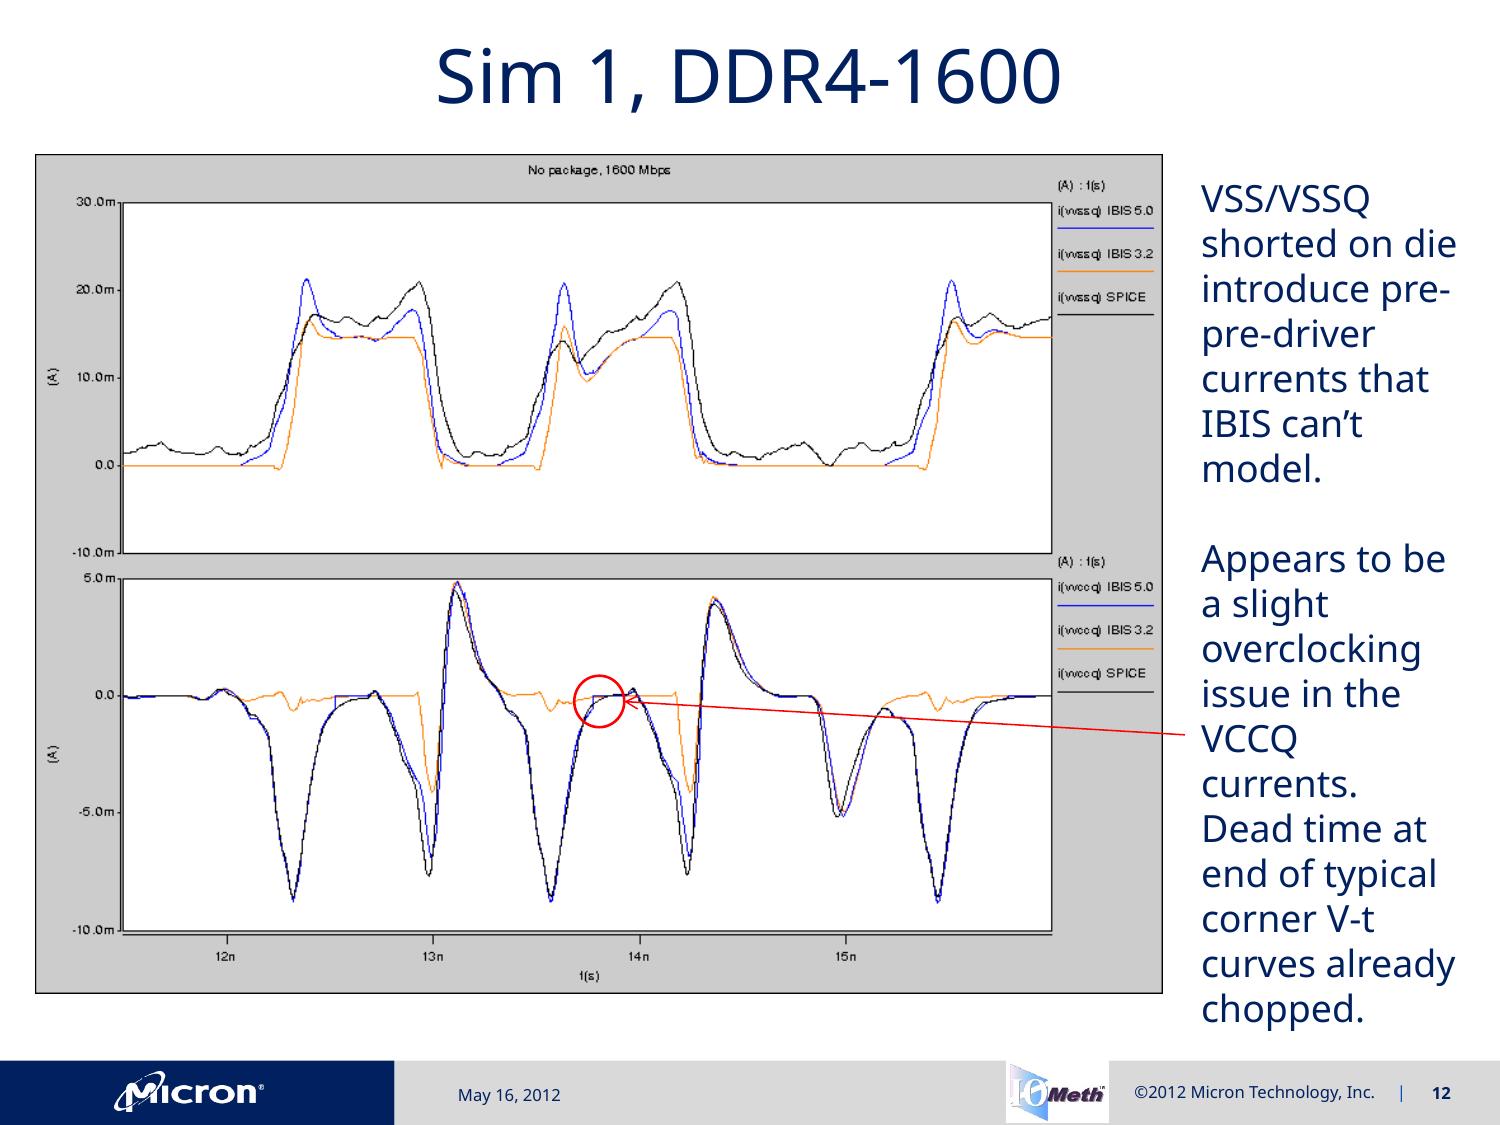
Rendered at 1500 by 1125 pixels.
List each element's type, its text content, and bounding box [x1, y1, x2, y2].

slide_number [442, 1065, 750, 1125]
text_box VSS/VSSQ shorted on die introduce pre-pre-driver currents that IBIS can’t model. Appears to be a slight overclocking issue in the VCCQ currents. Dead time at end of typical corner V-t curves already chopped. [1186, 167, 1479, 1125]
picture [114, 1071, 264, 1112]
title Sim 1, DDR4-1600 [0, 0, 1500, 147]
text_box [624, 701, 1186, 735]
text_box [35, 154, 1164, 994]
picture [1006, 1060, 1109, 1123]
